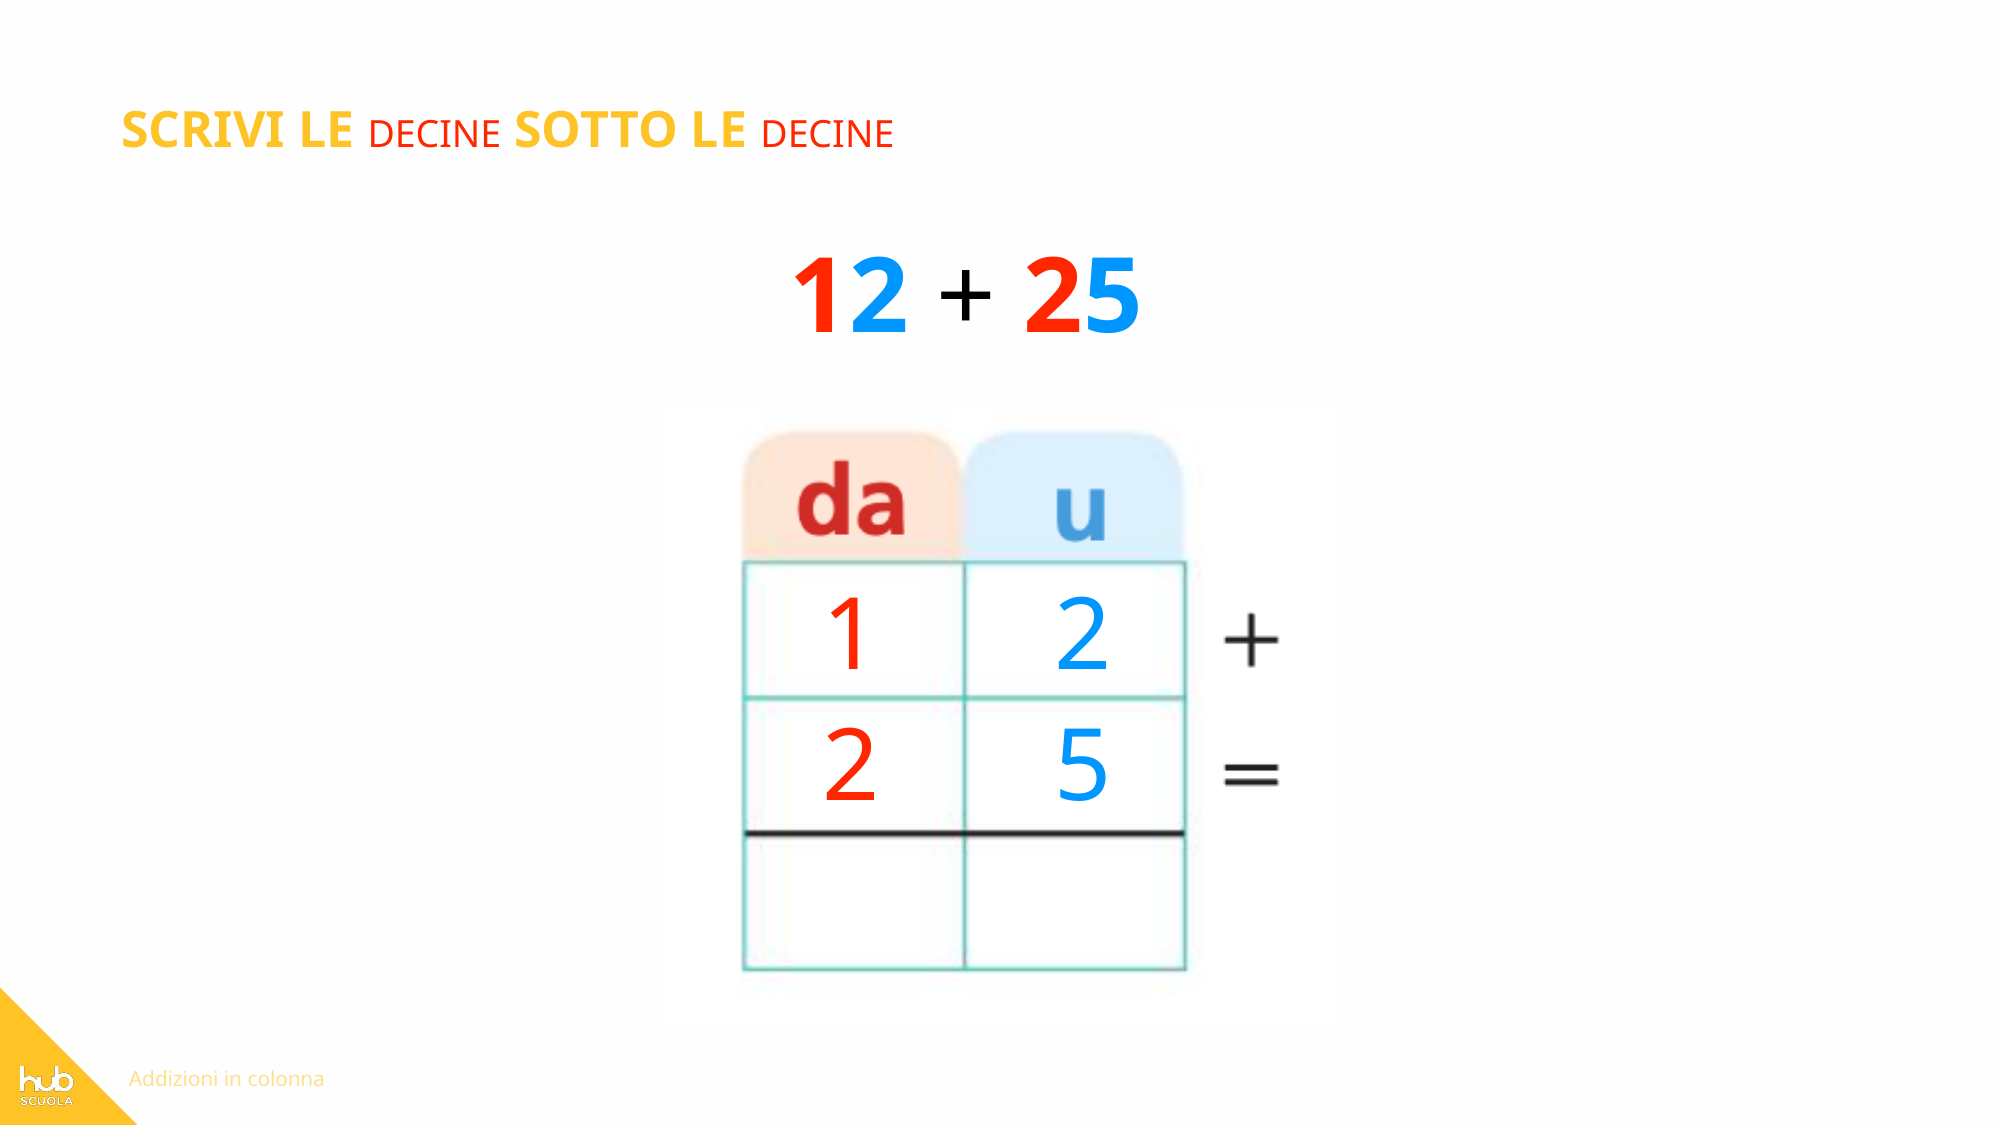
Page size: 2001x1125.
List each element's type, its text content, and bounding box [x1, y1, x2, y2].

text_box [610, 220, 1337, 1025]
picture [20, 1066, 74, 1106]
list SCRIVI LE DECINE SOTTO LE DECINE [114, 90, 1886, 167]
